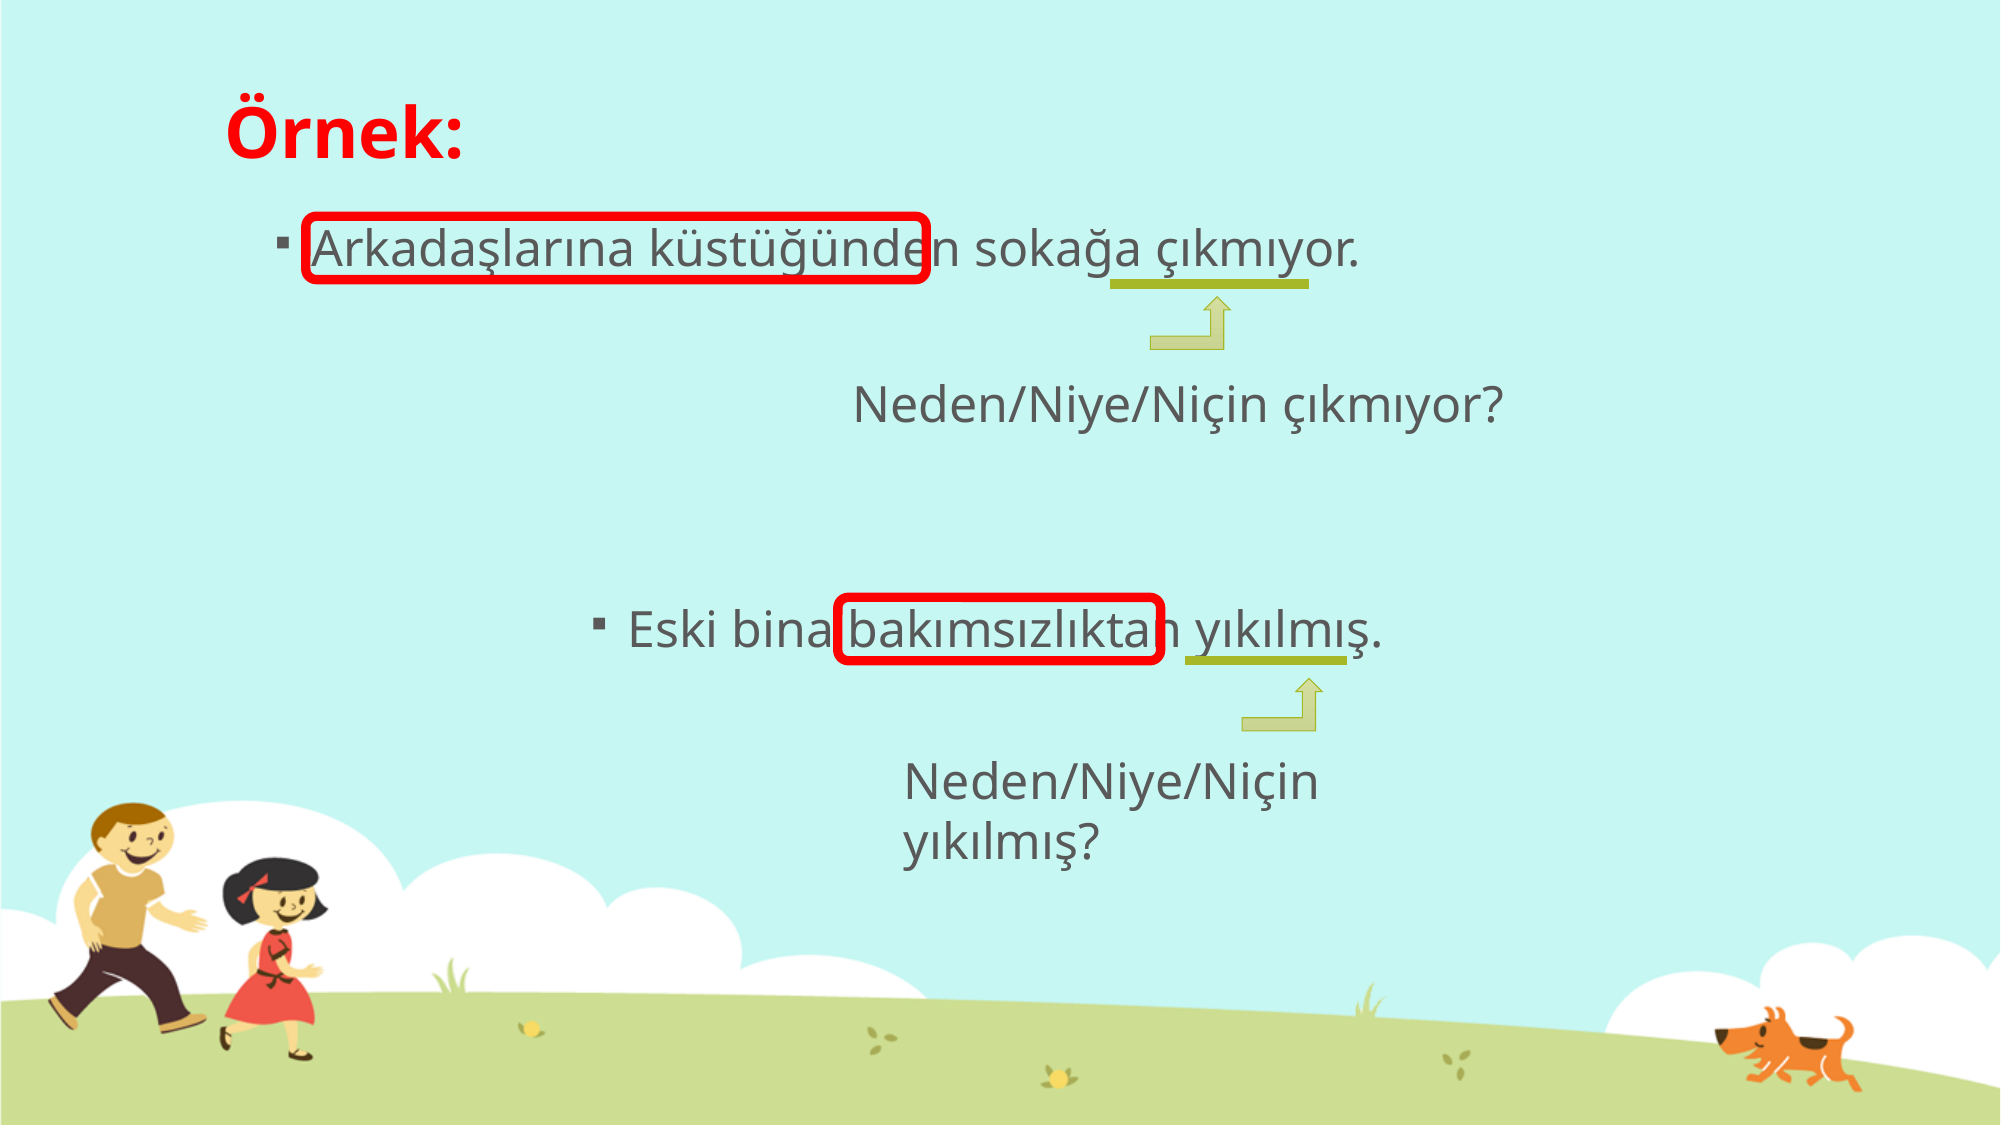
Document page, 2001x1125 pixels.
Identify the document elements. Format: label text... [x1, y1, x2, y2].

text_box Arkadaşlarına küstüğünden sokağa çıkmıyor. [251, 216, 1975, 308]
text_box [305, 216, 927, 280]
text_box Neden/Niye/Niçin yıkılmış? [889, 741, 1543, 877]
text_box Neden/Niye/Niçin çıkmıyor? [837, 365, 1543, 440]
text_box Eski bina bakımsızlıktan yıkılmış. [567, 597, 1853, 689]
text_box [1241, 677, 1324, 732]
picture [0, 0, 2001, 1125]
text_box [1149, 296, 1232, 350]
text_box [837, 597, 1161, 661]
title Örnek: [209, 81, 483, 182]
